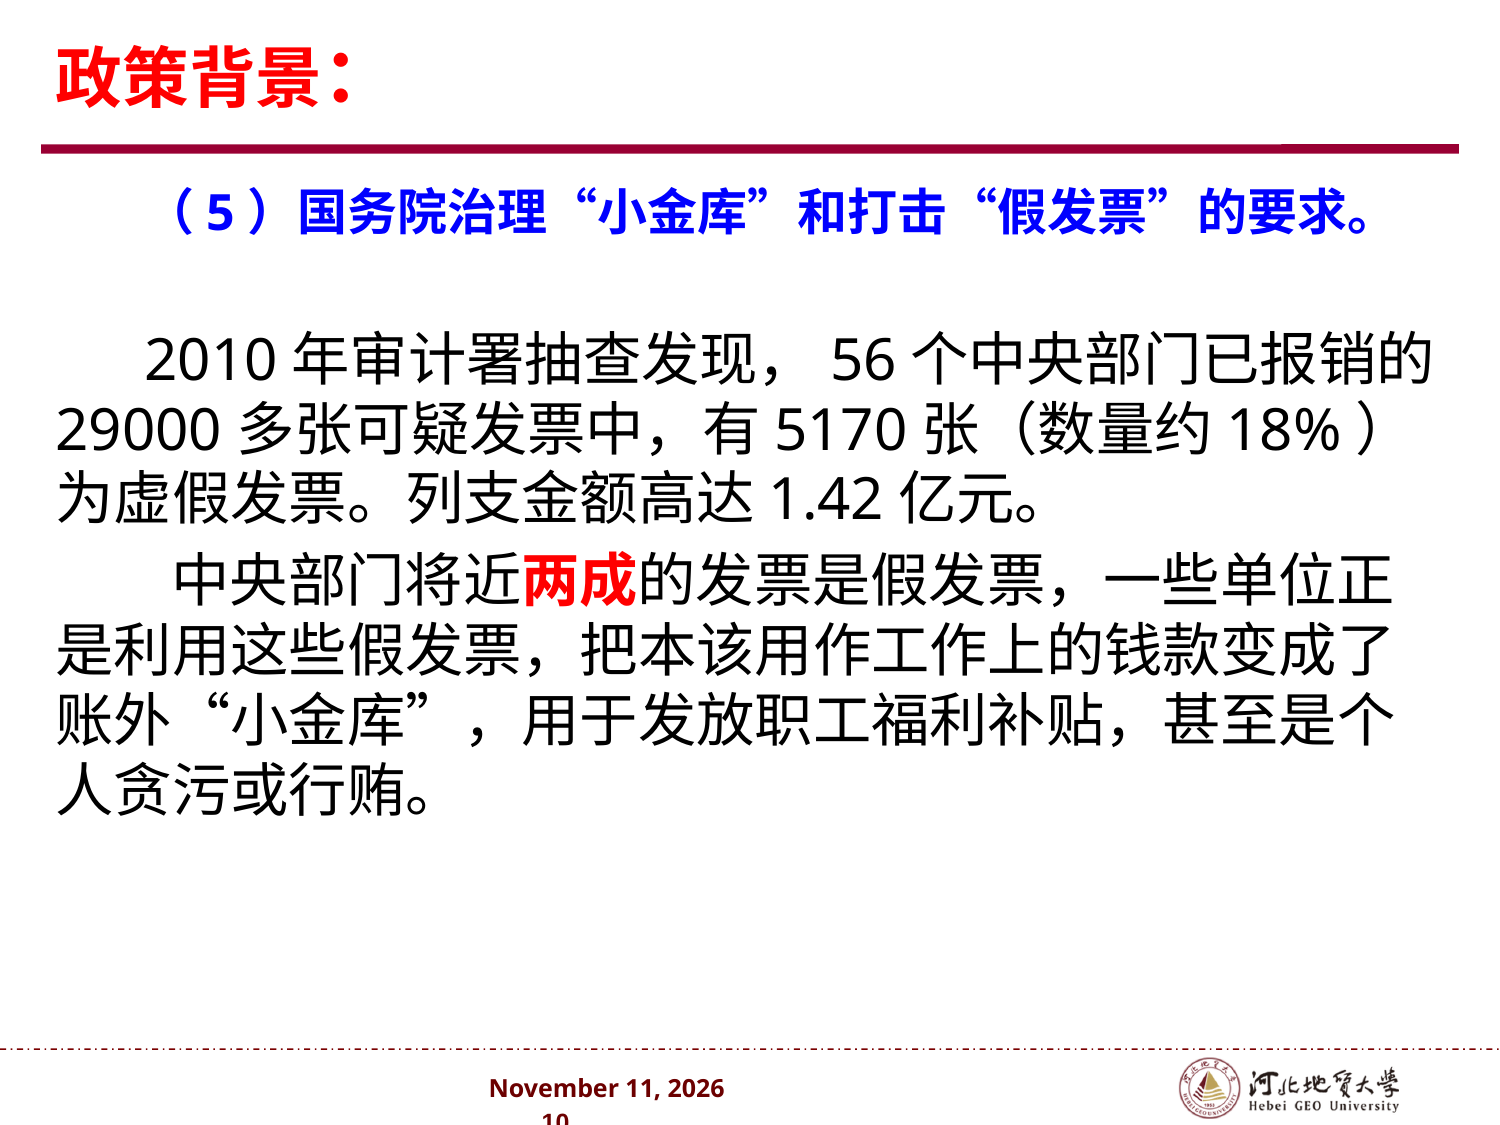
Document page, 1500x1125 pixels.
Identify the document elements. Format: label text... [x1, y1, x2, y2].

picture [1159, 1049, 1420, 1125]
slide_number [473, 1064, 990, 1109]
title 政策背景： [40, 18, 1460, 126]
list （5）国务院治理“小金库”和打击“假发票”的要求。 2010年审计署抽查发现，56个中央部门已报销的29000多张可疑发票中，有5170张（数量约18%）为虚假发票。列支金额高达1.42亿元。 中央部门将近两成的发票是假发票，一些单位正是利用这些假发票，把本该用作工作上的钱款变成了账外“小金库”，用于发放职工福利补贴，甚至是个人贪污或行贿。 [40, 172, 1460, 1036]
